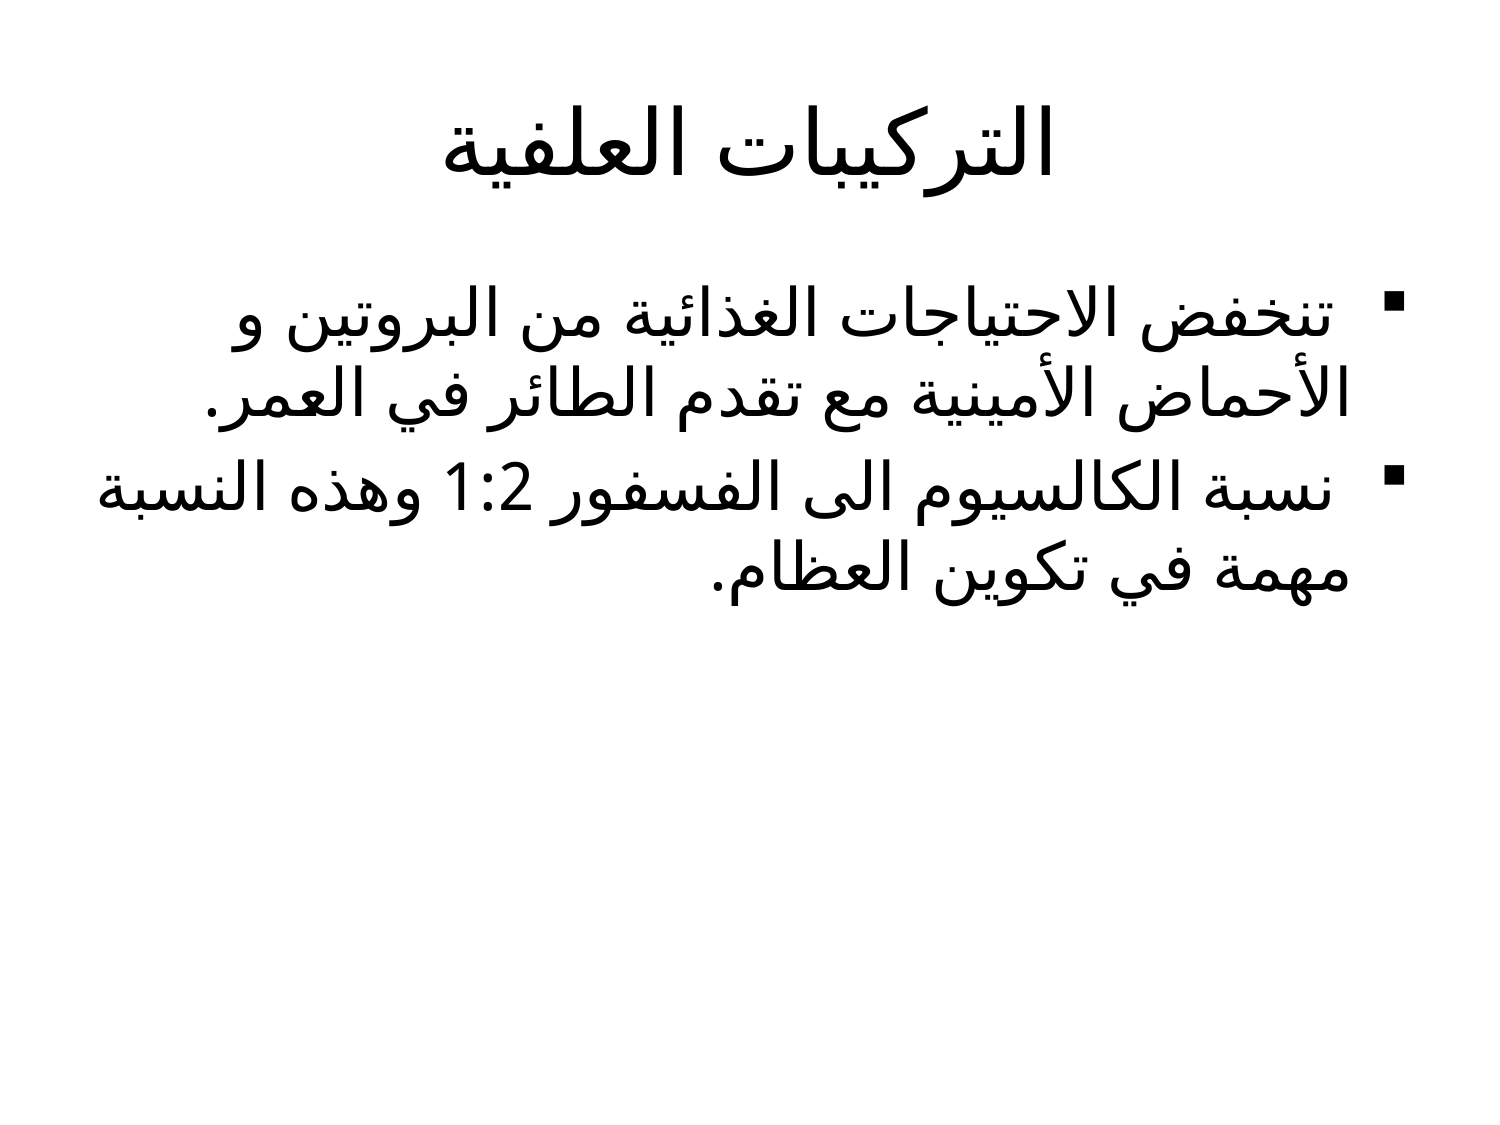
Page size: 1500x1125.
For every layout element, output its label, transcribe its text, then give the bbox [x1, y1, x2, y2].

list تنخفض الاحتياجات الغذائية من البروتين و الأحماض الأمينية مع تقدم الطائر في العمر. نسبة الكالسيوم الى الفسفور 1:2 وهذه النسبة مهمة في تكوين العظام. [75, 262, 1425, 1005]
title التركيبات العلفية [75, 45, 1425, 233]
